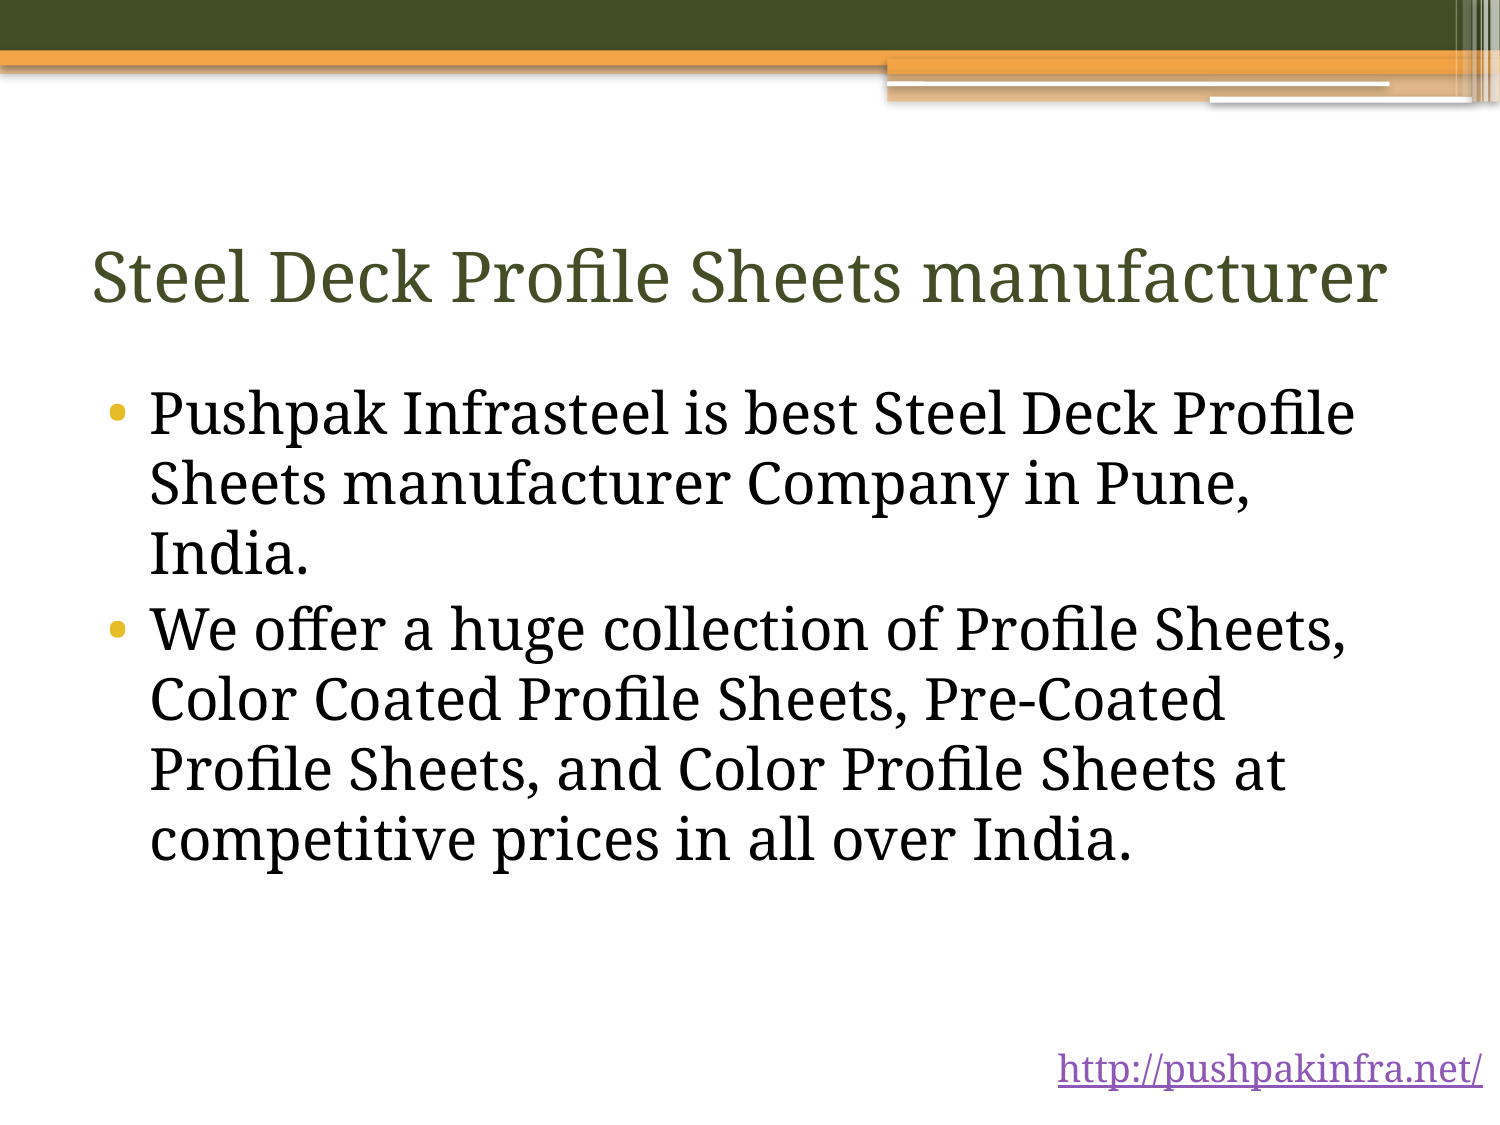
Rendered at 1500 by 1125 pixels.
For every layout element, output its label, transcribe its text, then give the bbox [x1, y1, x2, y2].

title Steel Deck Profile Sheets manufacturer [75, 187, 1425, 363]
list Pushpak Infrasteel is best Steel Deck Profile Sheets manufacturer Company in Pune, India. We offer a huge collection of Profile Sheets, Color Coated Profile Sheets, Pre-Coated Profile Sheets, and Color Profile Sheets at competitive prices in all over India. [75, 368, 1425, 1079]
text_box http://pushpakinfra.net/ [1042, 1037, 1498, 1104]
